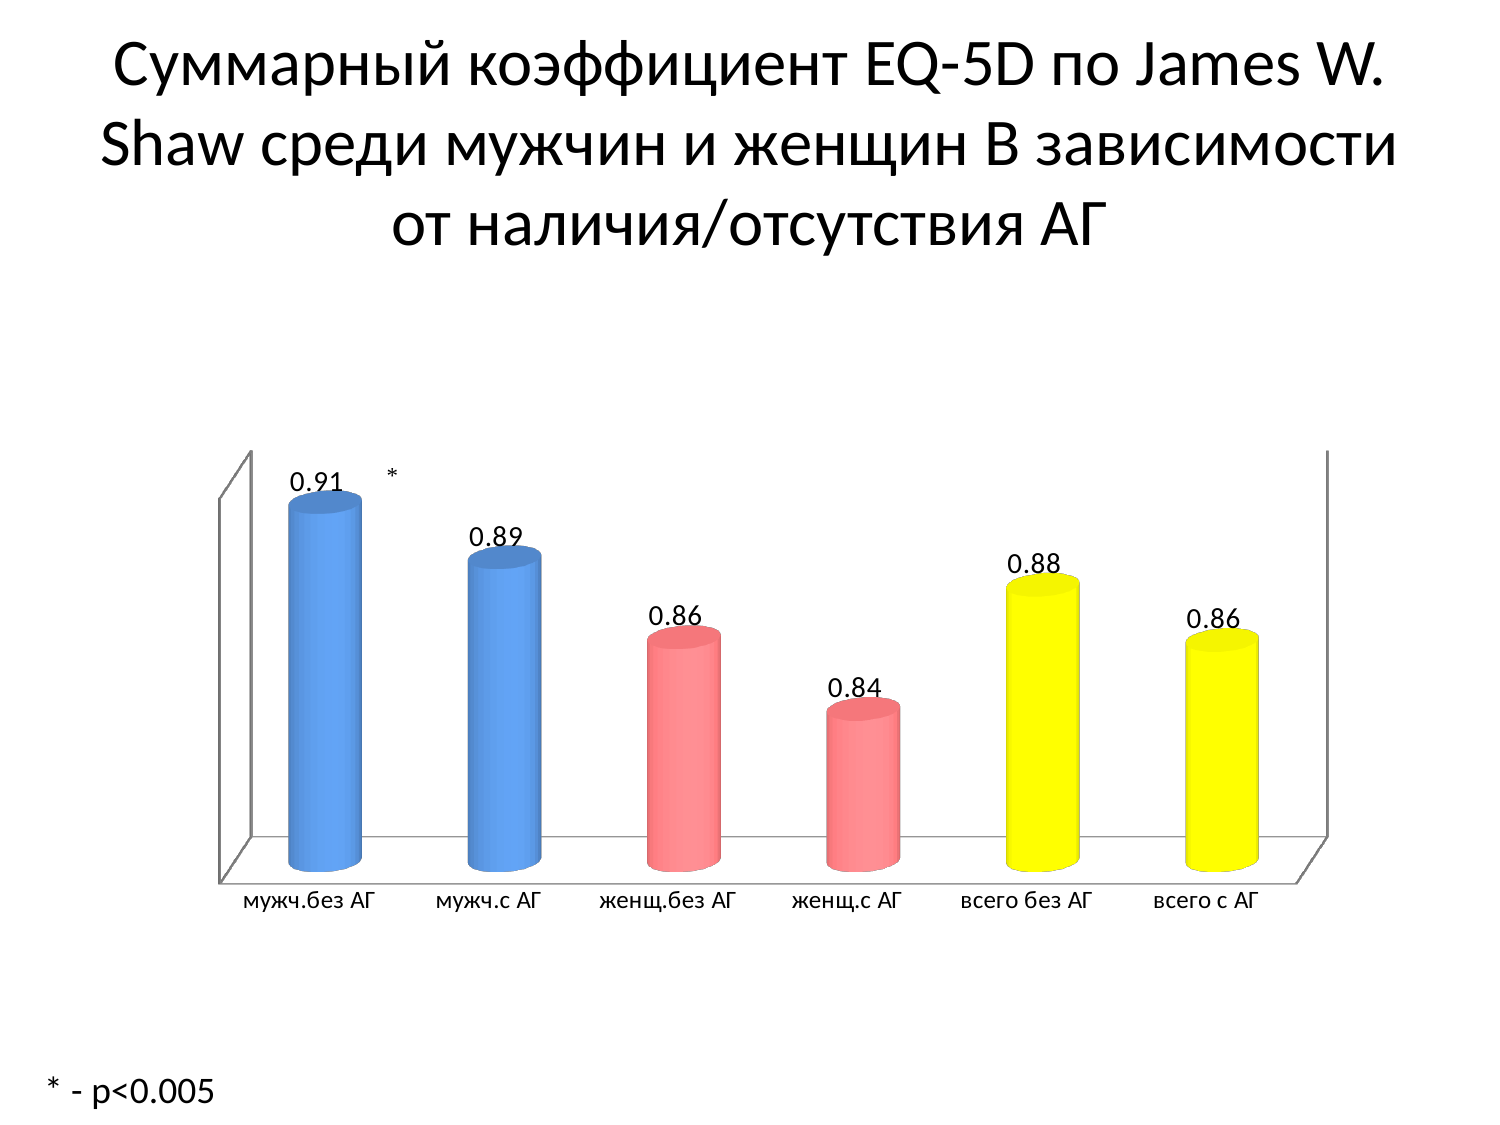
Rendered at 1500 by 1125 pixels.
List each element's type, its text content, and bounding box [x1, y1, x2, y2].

title Суммарный коэффициент EQ-5D по James W. Shaw среди мужчин и женщин В зависимости от наличия/отсутствия АГ [75, 45, 1425, 233]
text_box * - p<0.005 [29, 1058, 491, 1119]
chart [0, 337, 1341, 1024]
